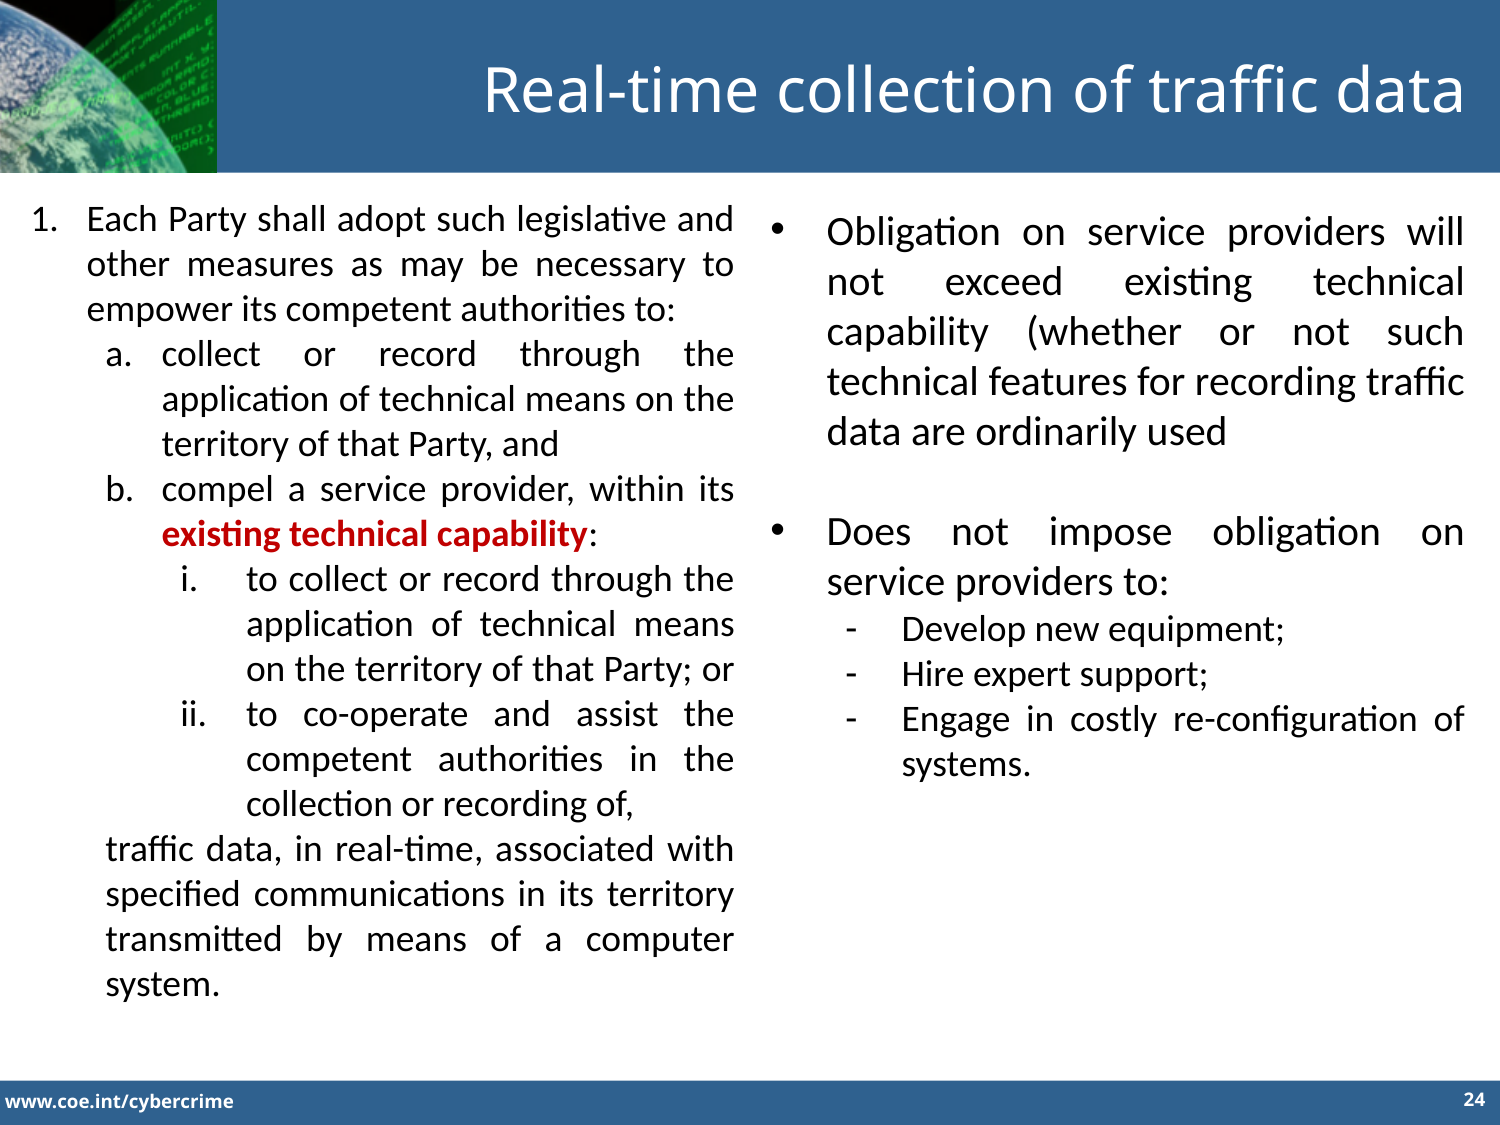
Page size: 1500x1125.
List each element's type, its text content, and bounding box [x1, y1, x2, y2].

picture [0, 0, 217, 173]
text_box Real-time collection of traffic data [230, 42, 1483, 133]
text_box Obligation on service providers will not exceed existing technical capability (whether or not such technical features for recording traffic data are ordinarily used Does not impose obligation on service providers to: Develop new equipment; Hire expert support; Engage in costly re-configuration of systems. [755, 196, 1480, 792]
text_box Each Party shall adopt such legislative and other measures as may be necessary to empower its competent authorities to: collect or record through the application of technical means on the territory of that Party, and compel a service provider, within its existing technical capability: to collect or record through the application of technical means on the territory of that Party; or to co-operate and assist the competent authorities in the collection or recording of, traffic data, in real-time, associated with specified communications in its territory transmitted by means of a computer system. [15, 186, 750, 1012]
